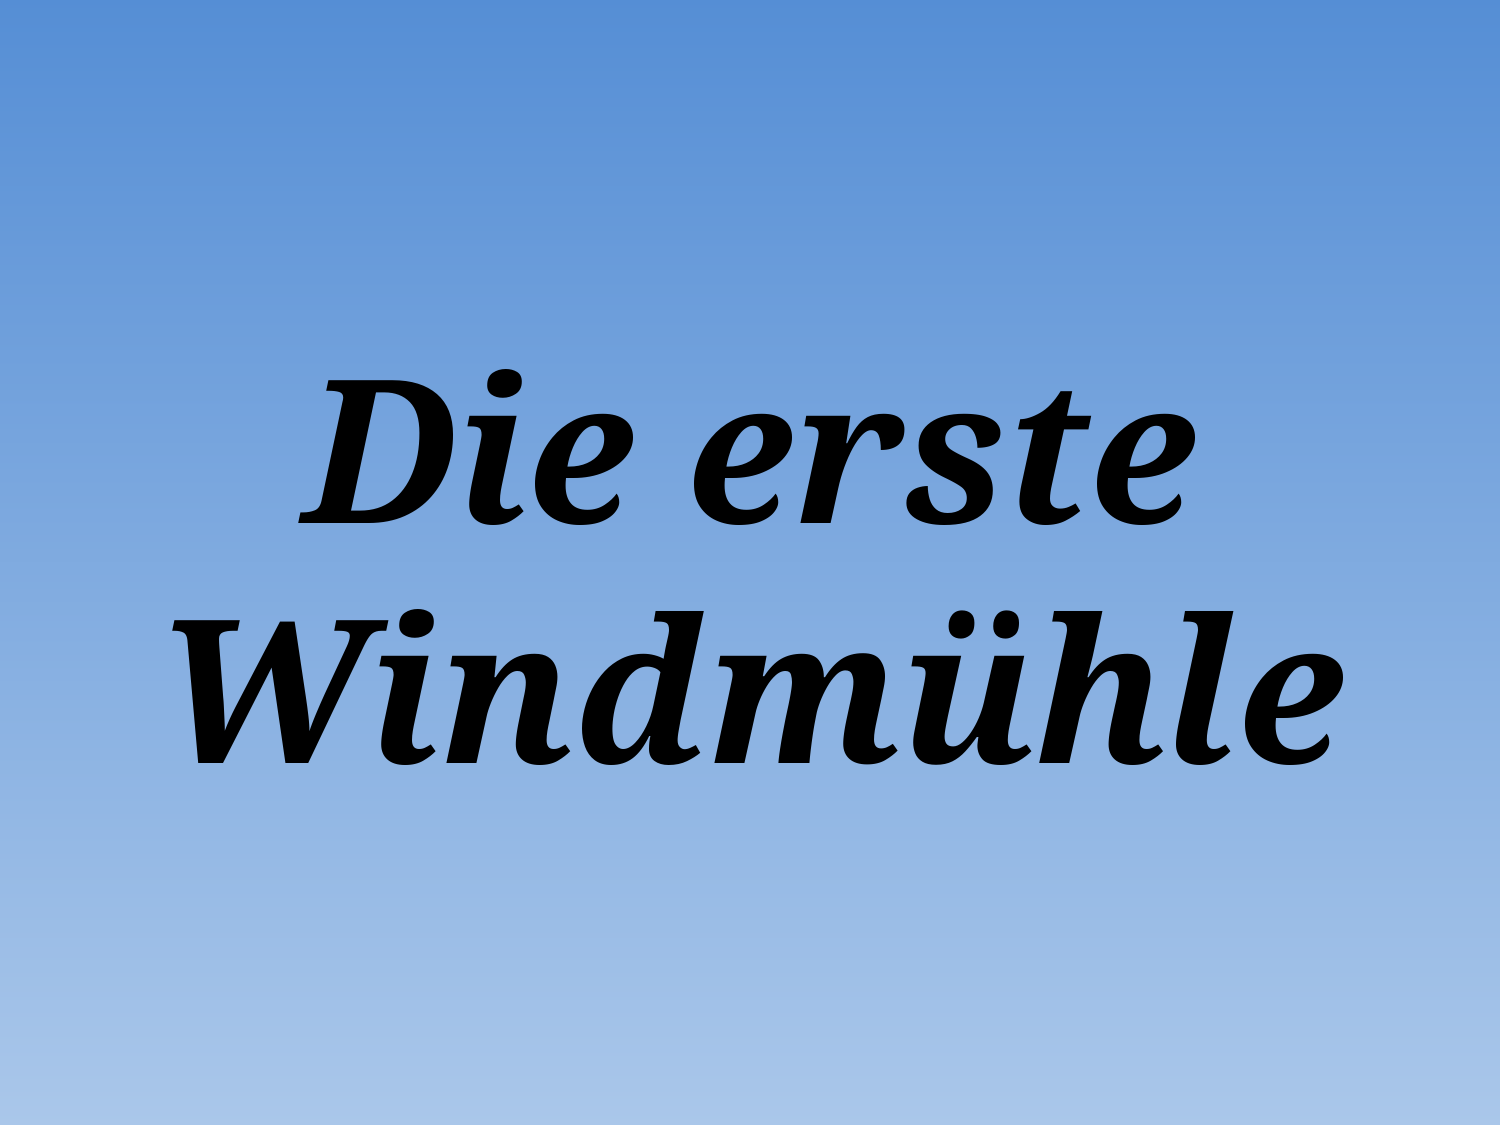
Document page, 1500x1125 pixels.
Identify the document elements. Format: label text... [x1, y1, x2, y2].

title Die erste Windmühle [75, 45, 1425, 1083]
